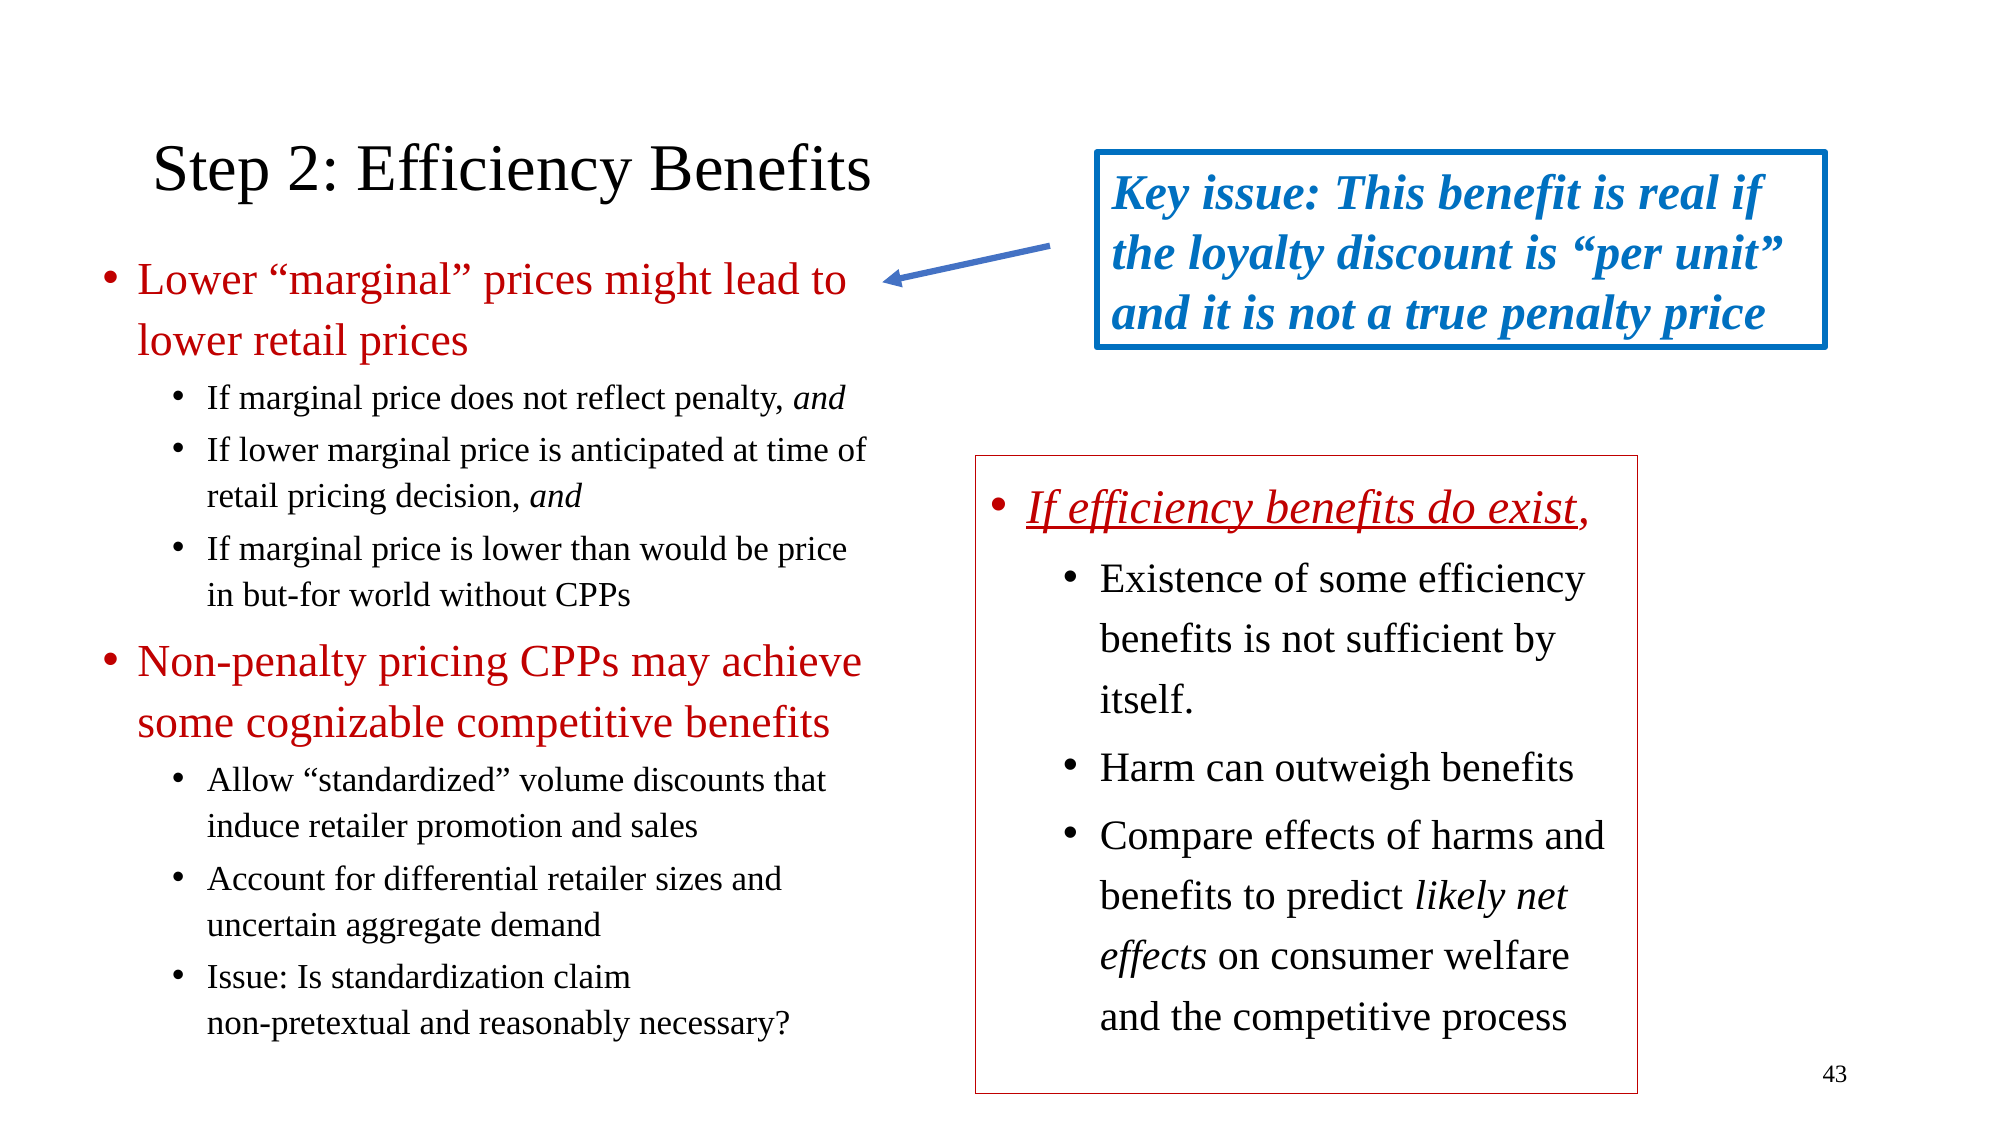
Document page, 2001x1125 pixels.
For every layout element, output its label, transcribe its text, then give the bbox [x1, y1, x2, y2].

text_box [882, 245, 1050, 283]
text_box Key issue: This benefit is real if the loyalty discount is “per unit” and it is not a true penalty price [1096, 152, 1825, 348]
list If efficiency benefits do exist, Existence of some efficiency benefits is not sufficient by itself. Harm can outweigh benefits Compare effects of harms and benefits to predict likely net effects on consumer welfare and the competitive process [975, 455, 1638, 1094]
list Lower “marginal” prices might lead to lower retail prices If marginal price does not reflect penalty, and If lower marginal price is anticipated at time of retail pricing decision, and If marginal price is lower than would be price in but-for world without CPPs Non-penalty pricing CPPs may achieve some cognizable competitive benefits Allow “standardized” volume discounts that induce retailer promotion and sales Account for differential retailer sizes and uncertain aggregate demand Issue: Is standardization claim non-pretextual and reasonably necessary? [87, 235, 888, 1124]
title Step 2: Efficiency Benefits [137, 59, 1863, 278]
slide_number 43 [1412, 1042, 1863, 1103]
